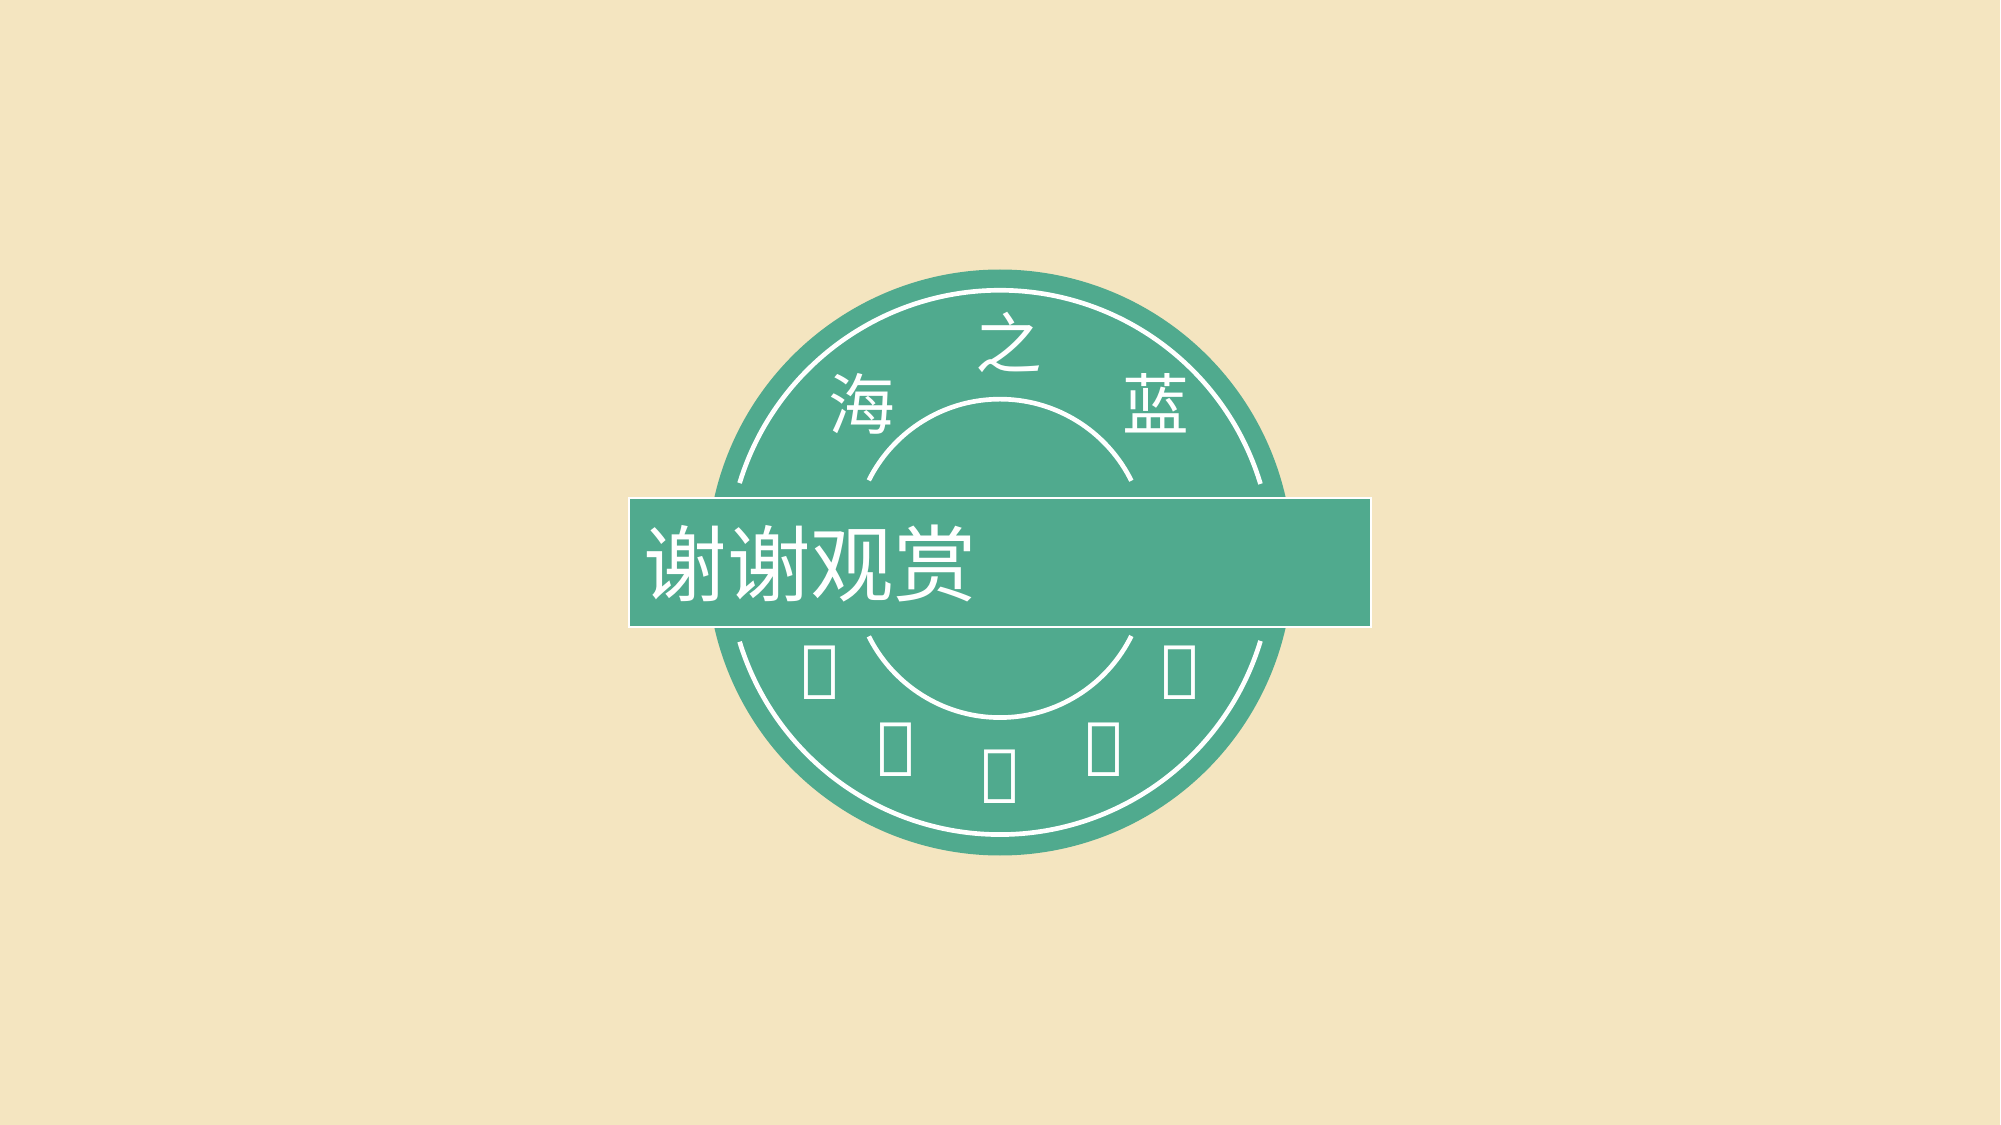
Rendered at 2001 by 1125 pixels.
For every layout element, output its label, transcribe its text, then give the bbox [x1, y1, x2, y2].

text_box  [856, 693, 935, 799]
text_box [822, 289, 1178, 444]
text_box 之 [960, 294, 1040, 390]
text_box [867, 570, 1133, 719]
text_box [863, 705, 1137, 836]
text_box [820, 562, 1182, 693]
text_box  [1065, 693, 1144, 799]
text_box  [960, 721, 1040, 827]
text_box 谢谢观赏 [628, 497, 997, 628]
text_box  [780, 617, 859, 723]
text_box 海 [813, 355, 892, 451]
text_box [738, 363, 1262, 562]
text_box [715, 628, 1285, 855]
text_box [867, 398, 1133, 546]
text_box [738, 629, 856, 795]
text_box [1144, 628, 1262, 795]
text_box  [1141, 617, 1220, 723]
text_box 蓝 [1108, 355, 1187, 451]
text_box [715, 270, 1285, 497]
text_box 谢谢观赏 [1002, 497, 1372, 628]
